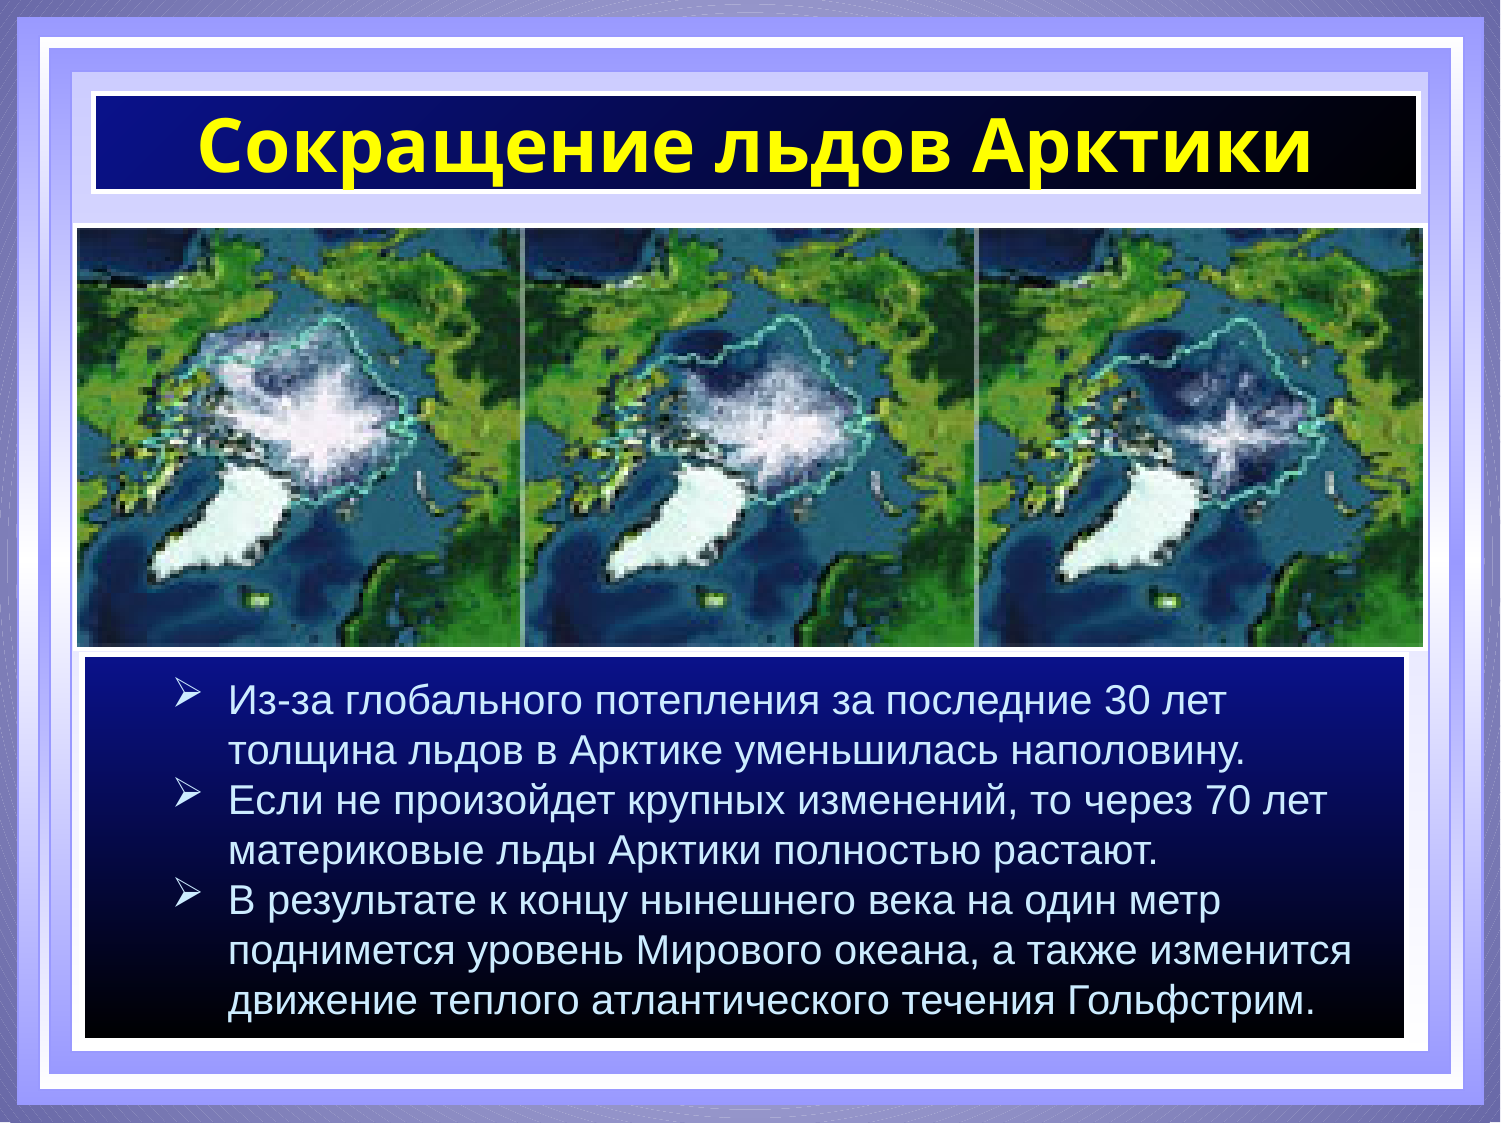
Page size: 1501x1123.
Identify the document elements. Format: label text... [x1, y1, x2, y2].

text_box Из-за глобального потепления за последние 30 лет толщина льдов в Арктике уменьшилась наполовину. Если не произойдет крупных изменений, то через 70 лет материковые льды Арктики полностью растают. В результате к концу нынешнего века на один метр поднимется уровень Мирового океана, а также изменится движение теплого атлантического течения Гольфстрим. [81, 655, 1407, 1041]
picture [76, 227, 1424, 647]
title Сокращение льдов Арктики [93, 93, 1419, 192]
